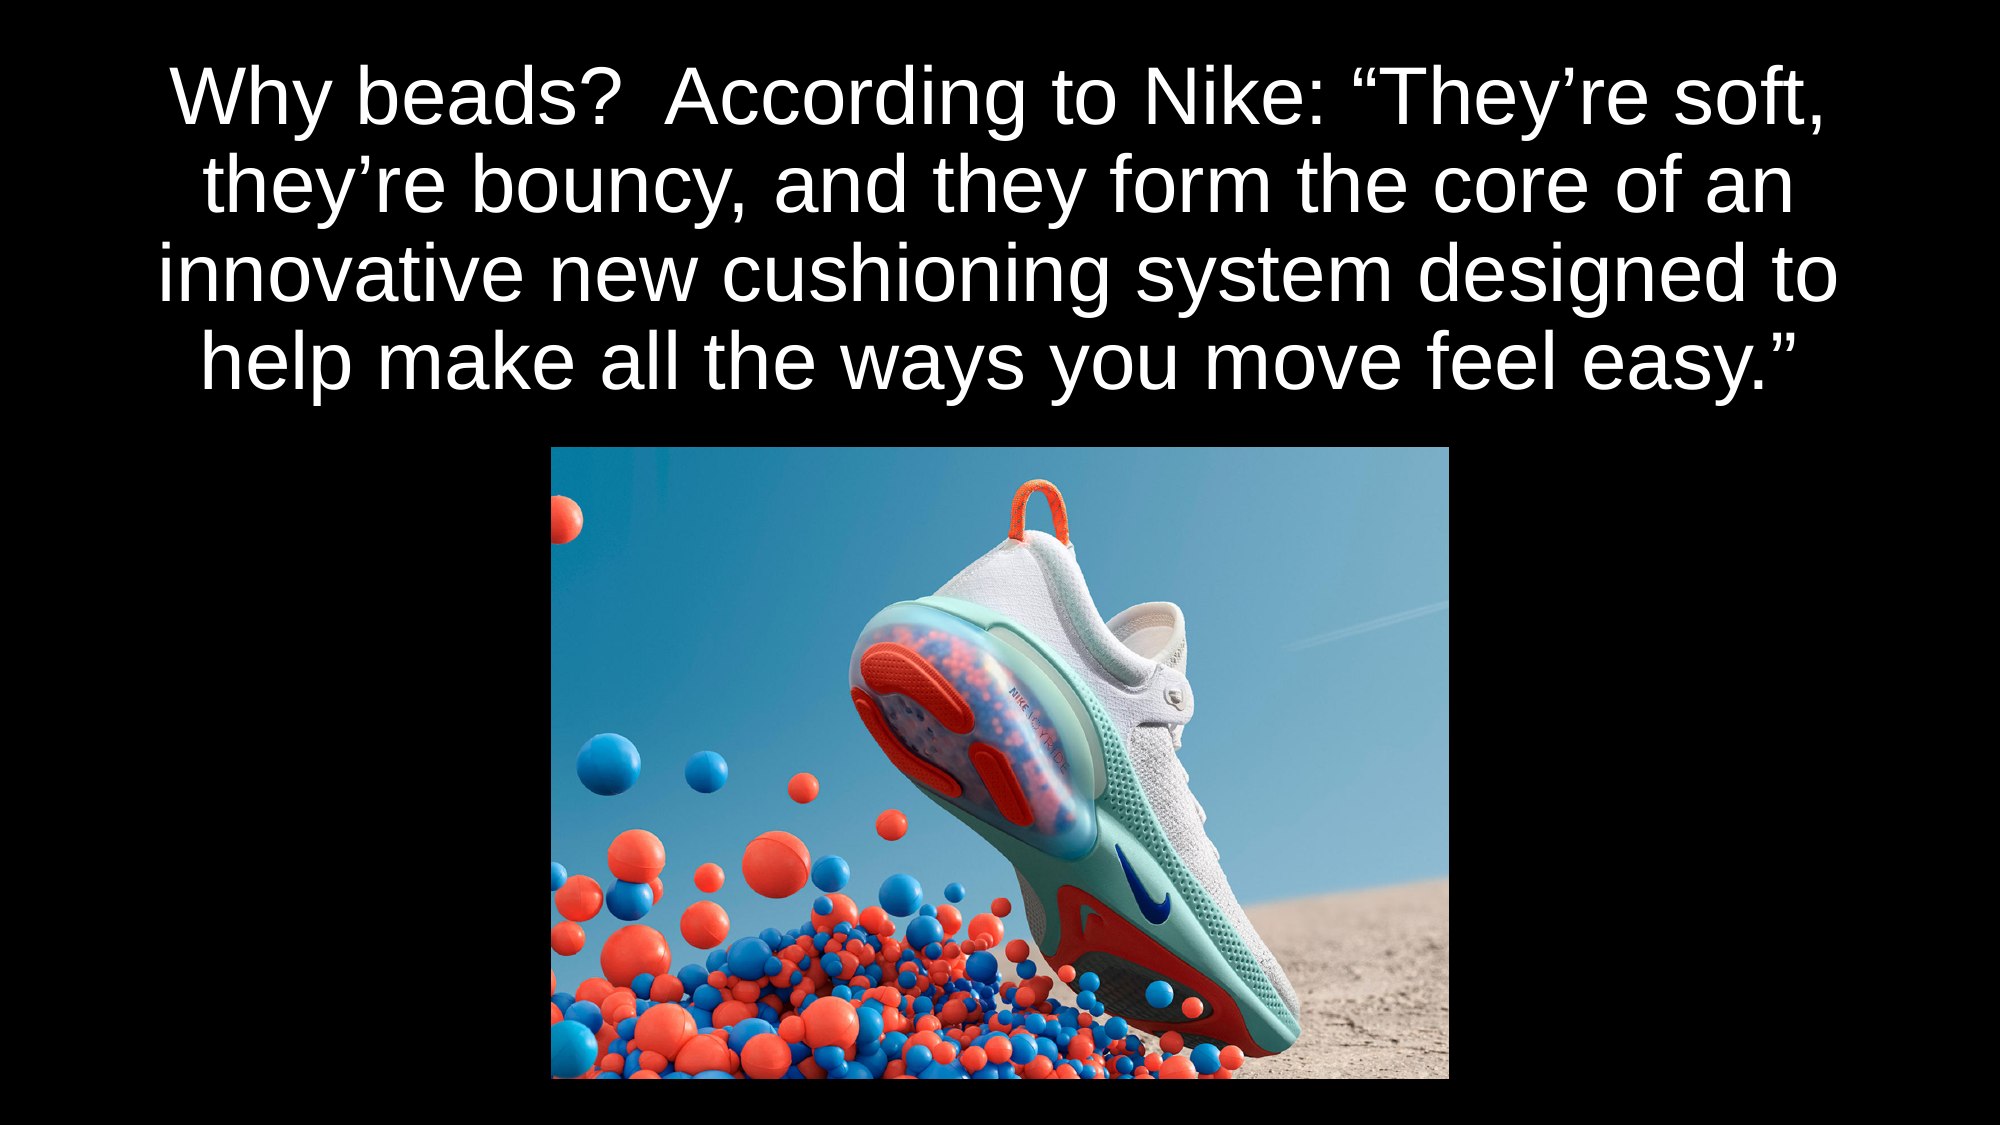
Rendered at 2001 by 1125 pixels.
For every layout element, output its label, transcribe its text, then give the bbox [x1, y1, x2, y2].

subtitle Why beads? According to Nike: “They’re soft, they’re bouncy, and they form the core of an innovative new cushioning system designed to help make all the ways you move feel easy.” [80, 46, 1920, 423]
picture [551, 495, 583, 544]
picture [588, 558, 595, 564]
picture [940, 1072, 950, 1079]
picture [551, 447, 1449, 1079]
